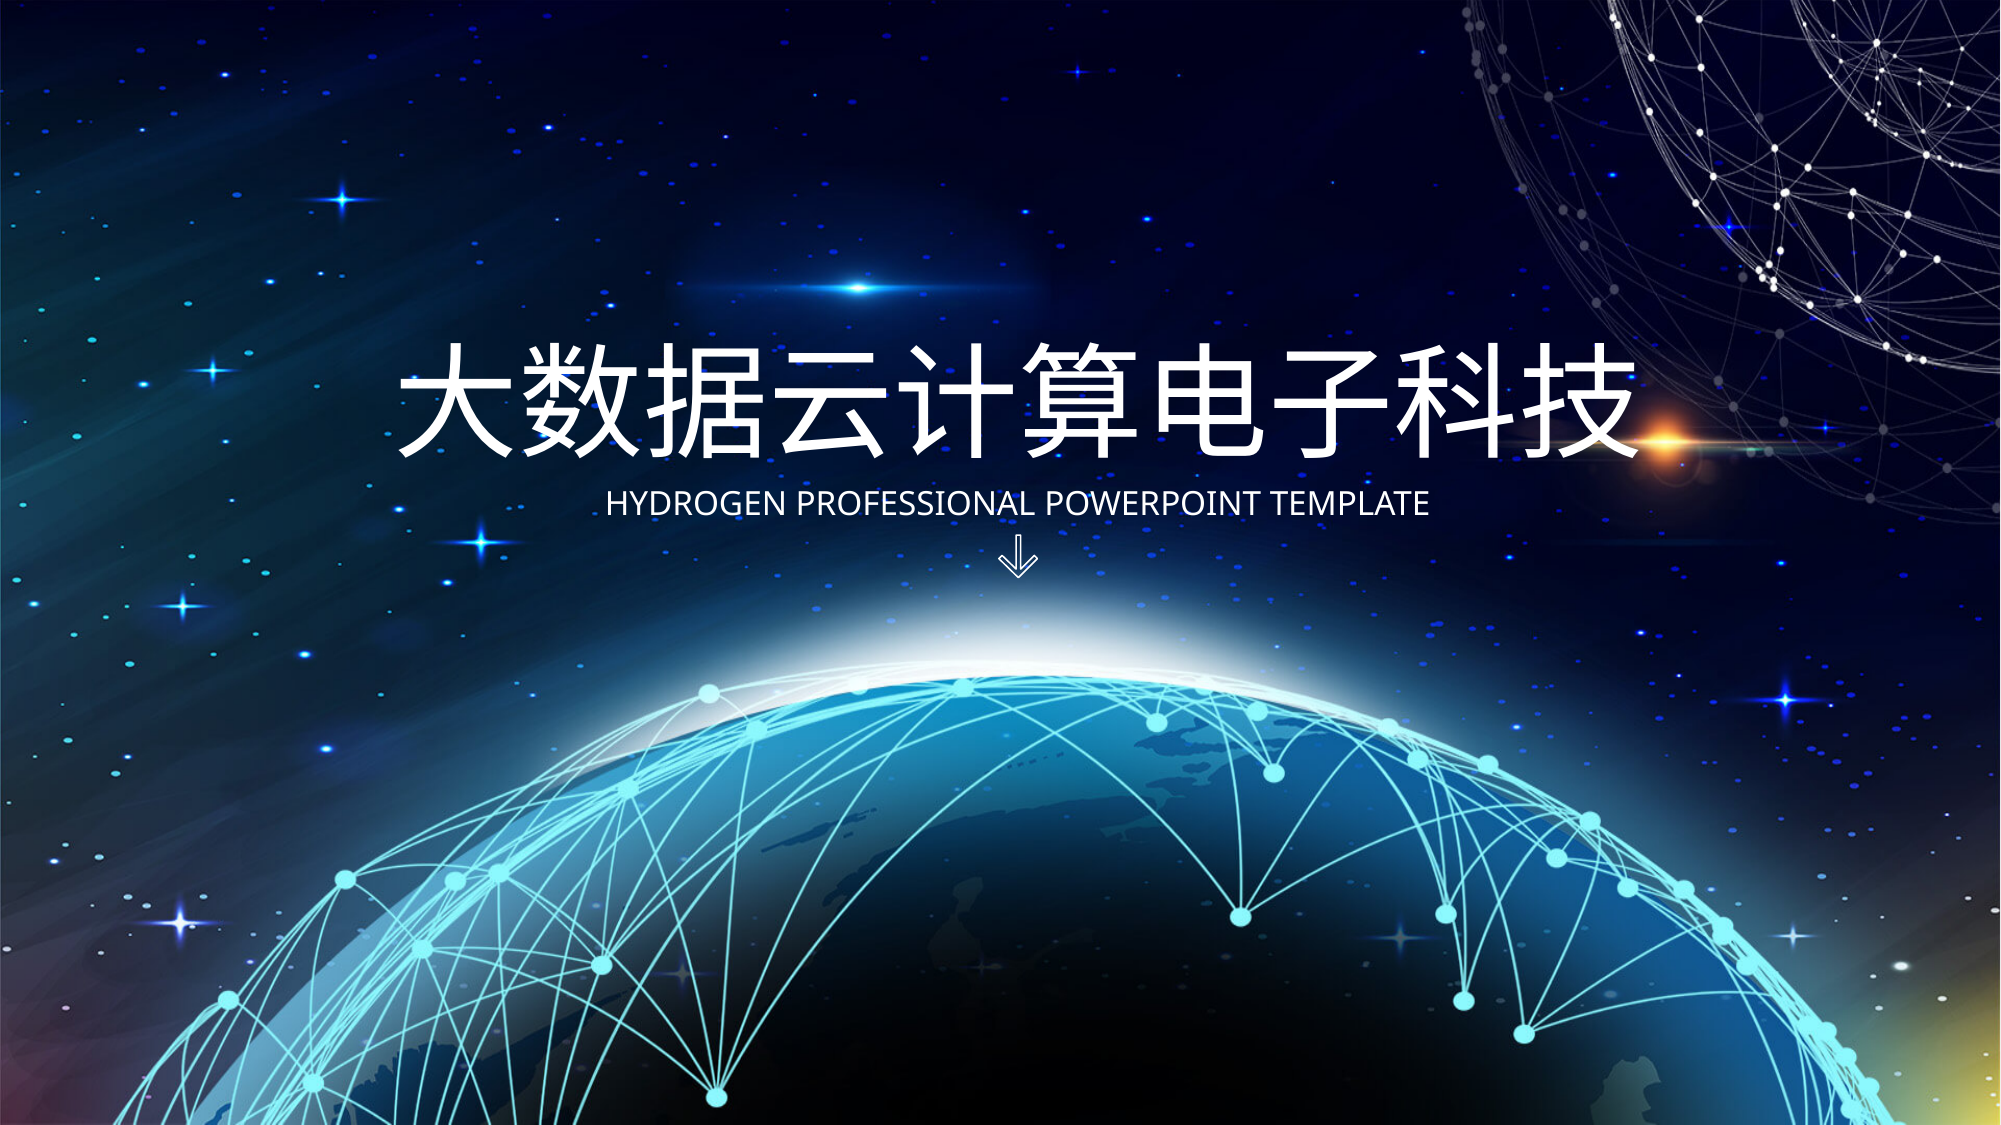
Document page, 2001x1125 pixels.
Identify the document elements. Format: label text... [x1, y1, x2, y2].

text_box 大数据云计算电子科技 [118, 316, 1918, 474]
picture [0, 0, 2001, 1125]
text_box [998, 535, 1038, 578]
text_box HYDROGEN PROFESSIONAL POWERPOINT TEMPLATE [118, 474, 1918, 530]
